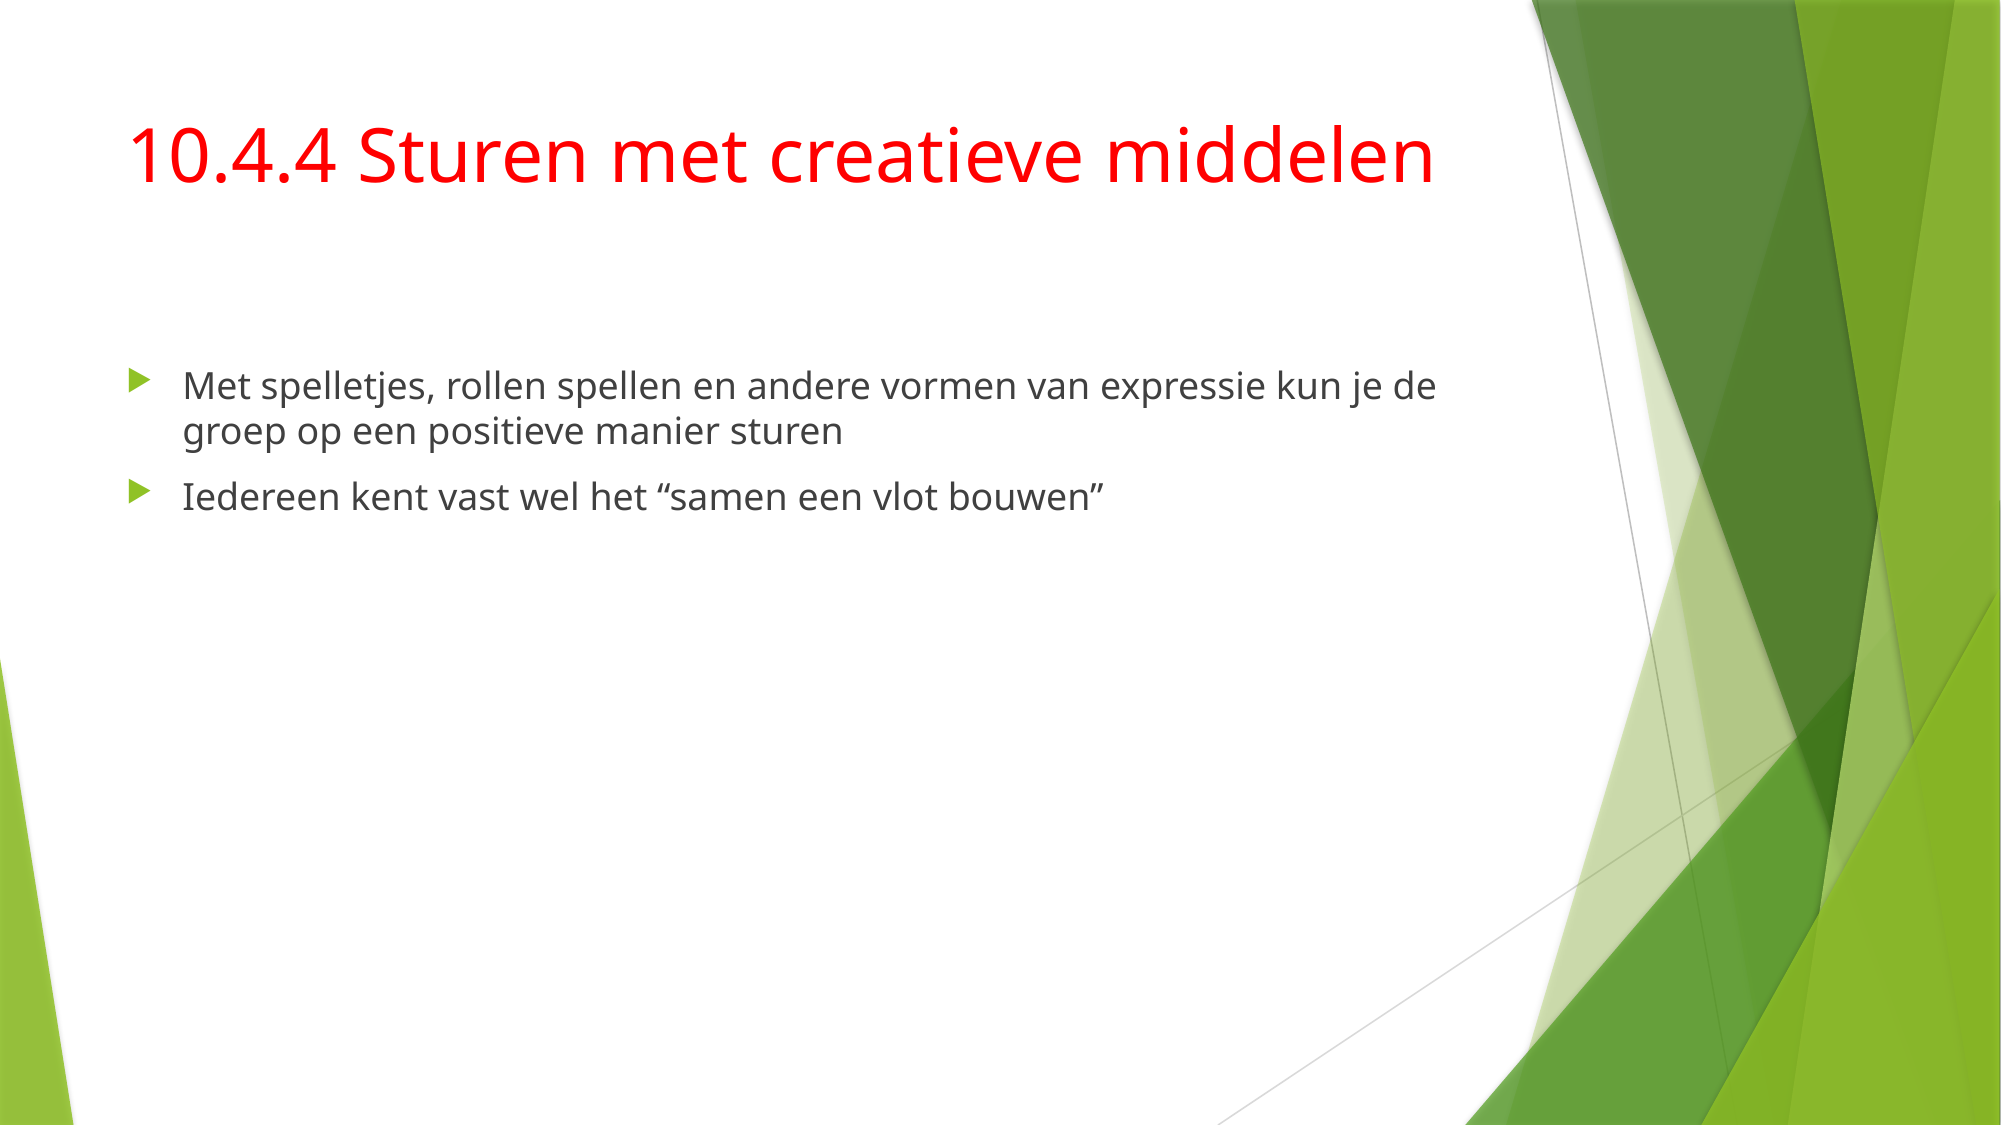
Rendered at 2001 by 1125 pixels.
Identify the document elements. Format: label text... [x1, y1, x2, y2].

title 10.4.4 Sturen met creatieve middelen [111, 99, 1522, 317]
list Met spelletjes, rollen spellen en andere vormen van expressie kun je de groep op een positieve manier sturen Iedereen kent vast wel het “samen een vlot bouwen” [111, 354, 1522, 992]
